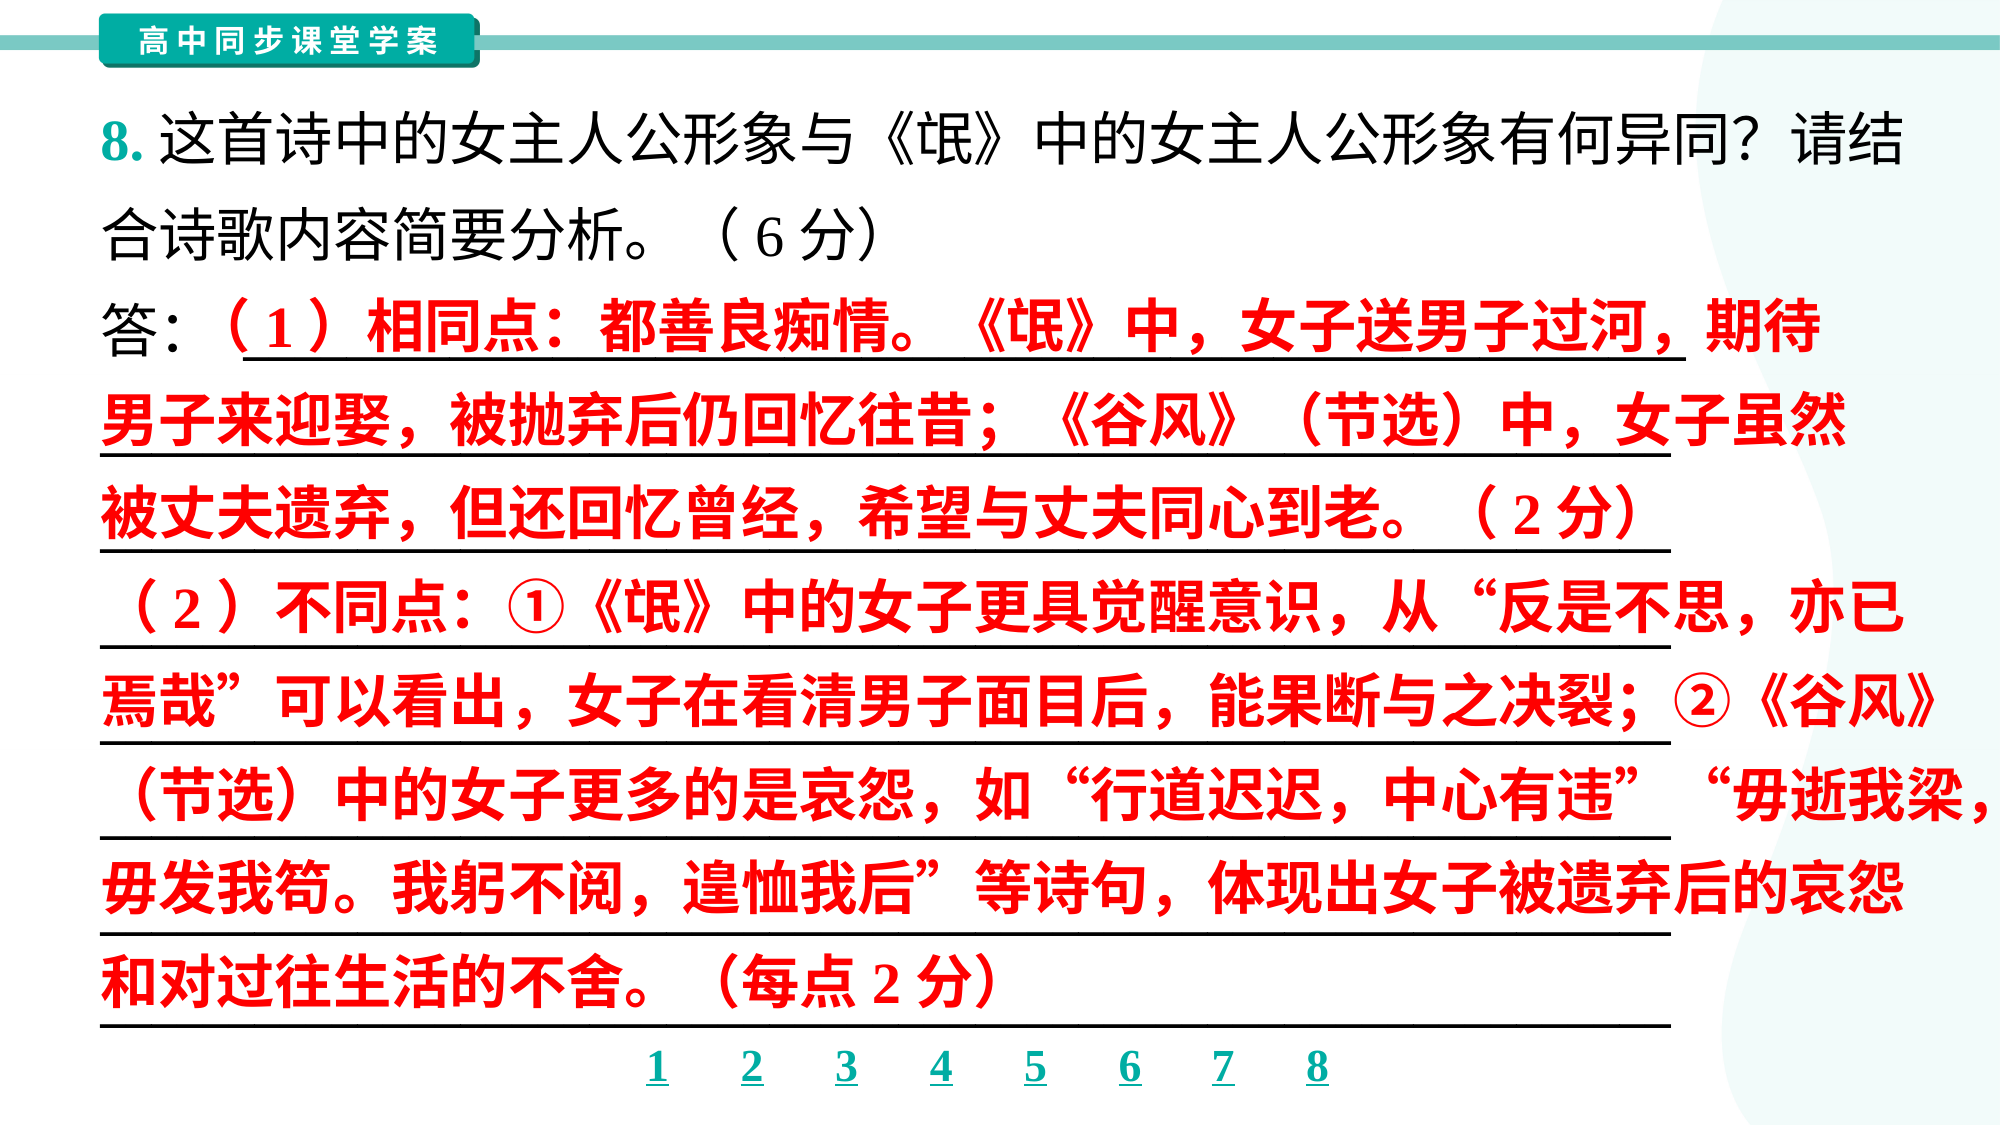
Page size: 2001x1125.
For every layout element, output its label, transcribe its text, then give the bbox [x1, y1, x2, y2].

text_box 8.这首诗中的女主人公形象与《氓》中的女主人公形象有何异同？请结 合诗歌内容简要分析。（6分） 答： ________________________________________________________ _____________________________________________________________ _____________________________________________________________ _____________________________________________________________ _____________________________________________________________ _____________________________________________________________ _____________________________________________________________ _____________________________________________________________ [100, 1006, 1899, 1018]
picture [0, 0, 2000, 1125]
text_box 8.这首诗中的女主人公形象与《氓》中的女主人公形象有何异同？请结 合诗歌内容简要分析。（6分） 答： ________________________________________________________ _____________________________________________________________ _____________________________________________________________ _____________________________________________________________ _____________________________________________________________ _____________________________________________________________ _____________________________________________________________ _____________________________________________________________ [100, 76, 1899, 265]
text_box （1）相同点：都善良痴情。《氓》中，女子送男子过河，期待 男子来迎娶，被抛弃后仍回忆往昔；《谷风》（节选）中，女子虽然 被丈夫遗弃，但还回忆曾经，希望与丈夫同心到老。（2分） （2）不同点：①《氓》中的女子更具觉醒意识，从“反是不思，亦已 焉哉”可以看出，女子在看清男子面目后，能果断与之决裂；②《谷风》 （节选）中的女子更多的是哀怨，如“行道迟迟，中心有违”“毋逝我梁， 毋发我笱。我躬不阅，遑恤我后”等诗句，体现出女子被遗弃后的哀怨 和对过往生活的不舍。（每点2分） [100, 265, 1899, 1006]
